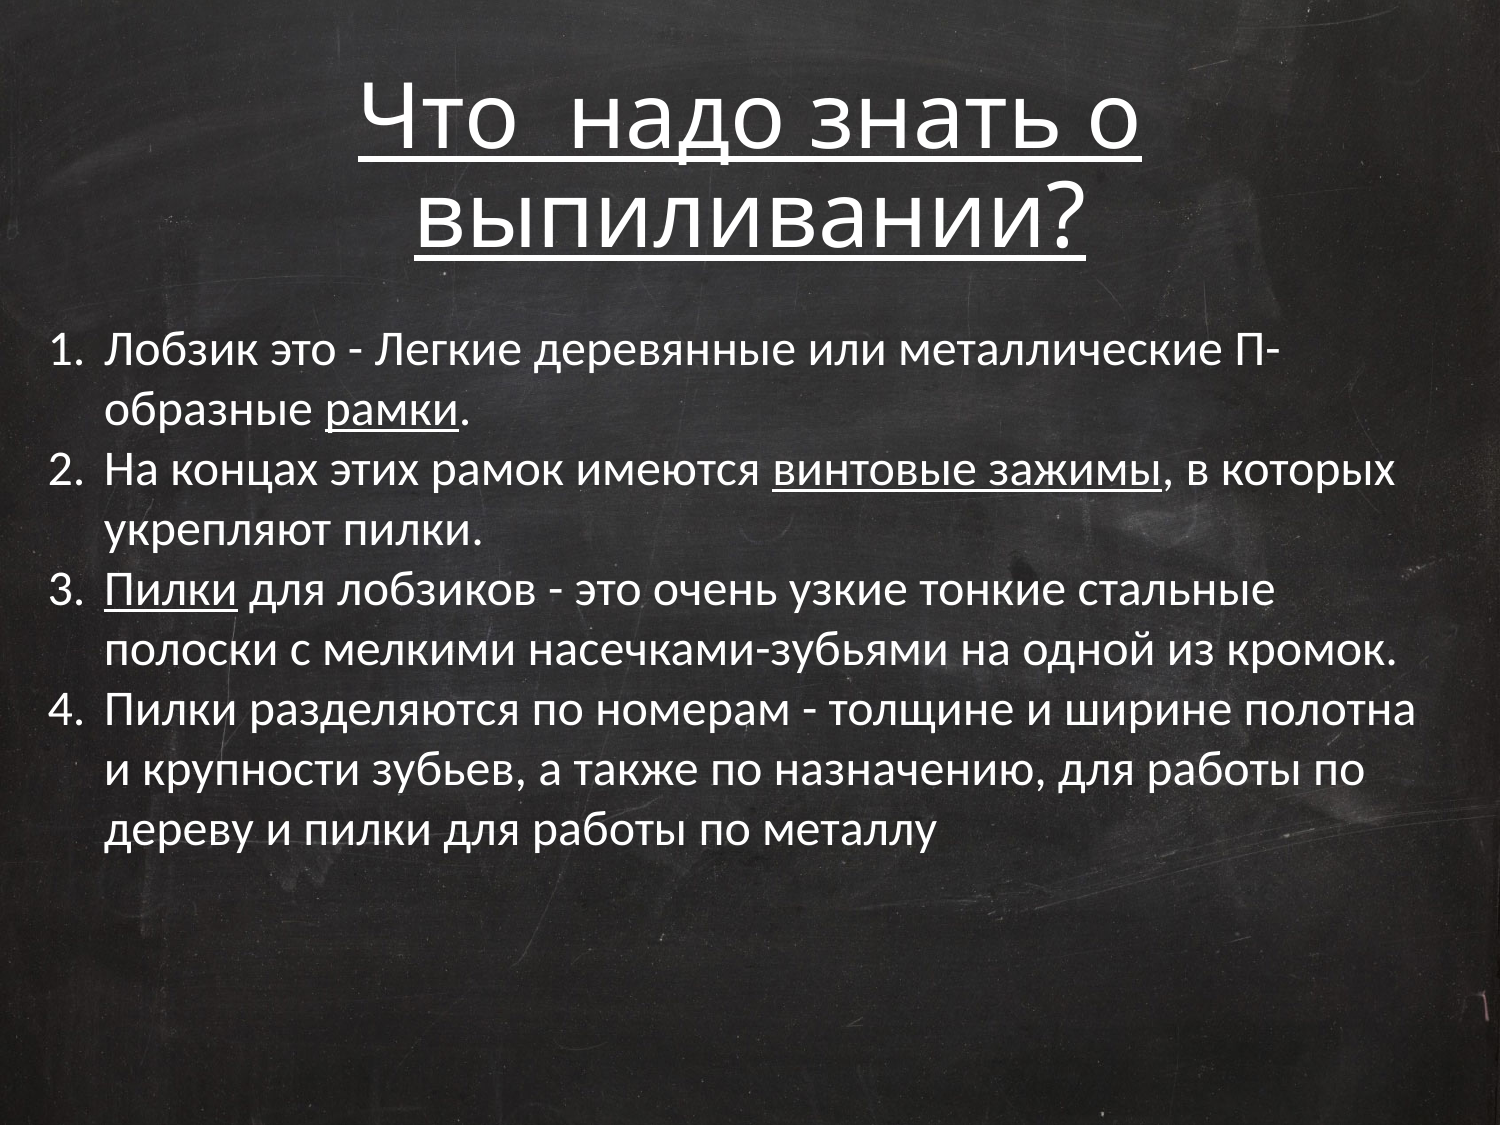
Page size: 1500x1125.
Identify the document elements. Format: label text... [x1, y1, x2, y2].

text_box Лобзик это - Легкие деревянные или метал­лические П-образные рамки. На концах этих рамок имеются винтовые зажимы, в кото­рых укрепляют пилки. Пилки для лобзи­ков - это очень узкие тонкие стальные полоски с мелкими насечками-зубьями на од­ной из кромок. Пилки разделяются по номе­рам - толщине и ширине полотна и круп­ности зубьев, а также по назначению, для работы по дереву и пилки для работы по металлу [32, 308, 1457, 908]
picture [0, 0, 1500, 1125]
title Что надо знать о выпиливании? [103, 59, 1397, 278]
